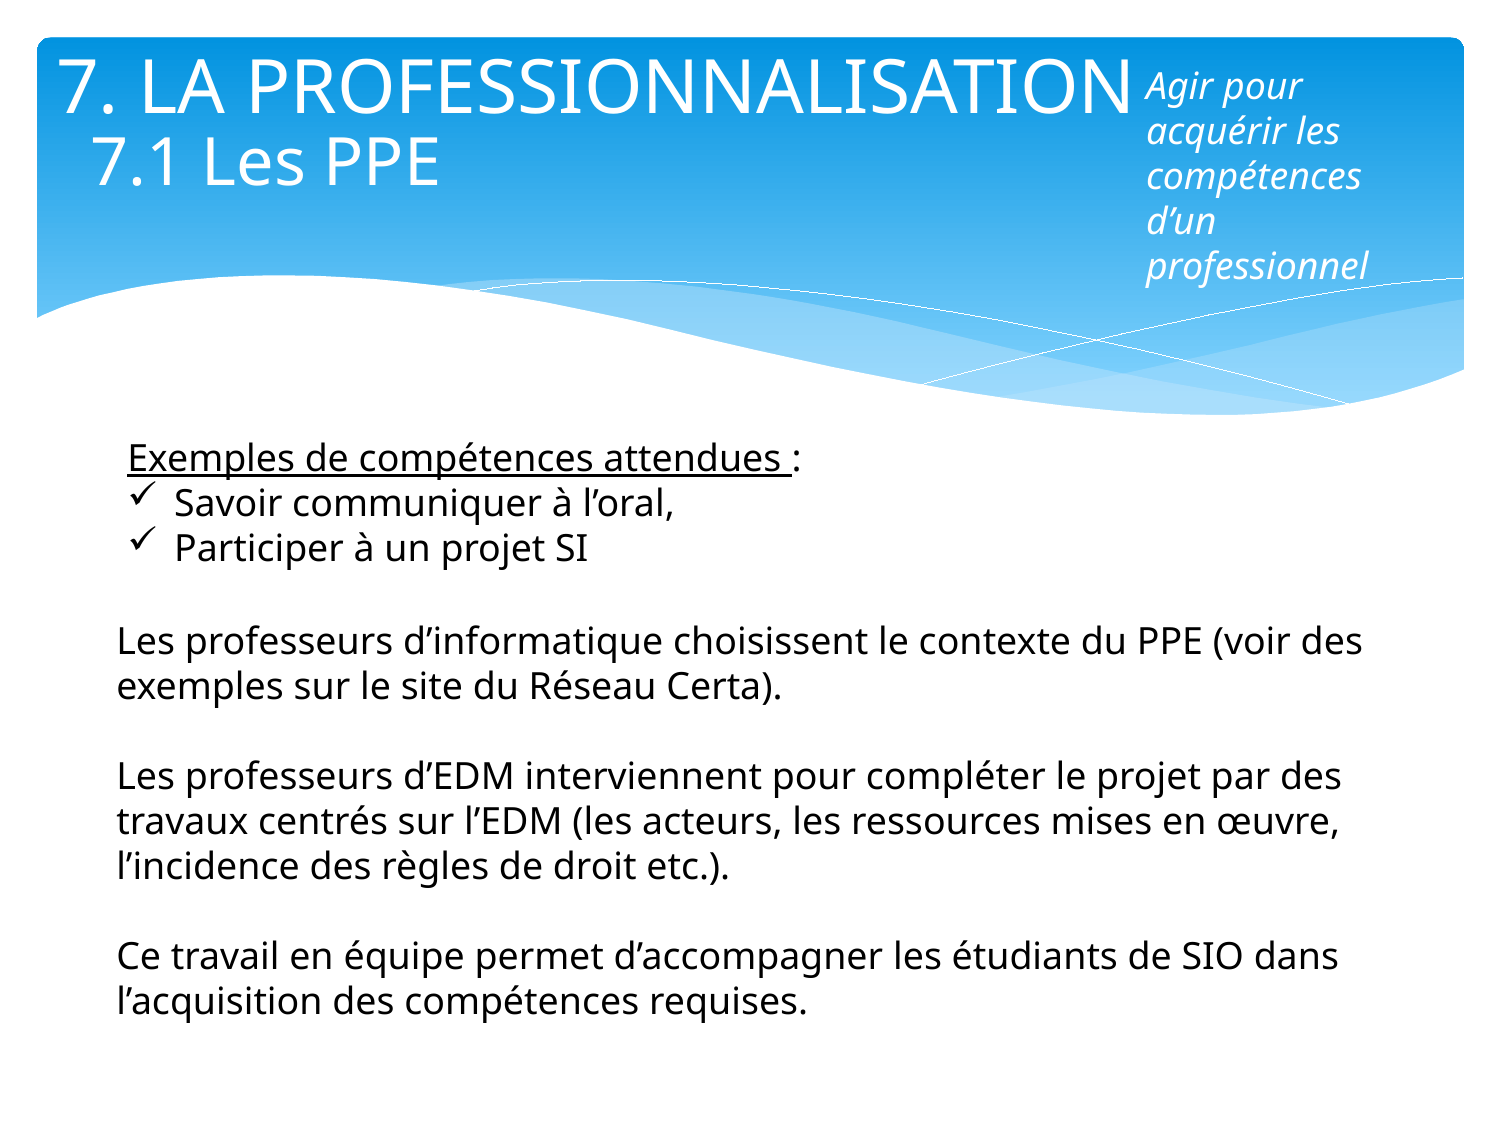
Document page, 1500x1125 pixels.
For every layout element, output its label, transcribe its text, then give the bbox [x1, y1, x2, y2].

title 7.1 Les PPE [75, 136, 1131, 261]
text_box Agir pour acquérir les compétences d’un professionnel [1131, 54, 1427, 295]
text_box Les professeurs d’informatique choisissent le contexte du PPE (voir des exemples sur le site du Réseau Certa). Les professeurs d’EDM interviennent pour compléter le projet par des travaux centrés sur l’EDM (les acteurs, les ressources mises en œuvre, l’incidence des règles de droit etc.). Ce travail en équipe permet d’accompagner les étudiants de SIO dans l’acquisition des compétences requises. [101, 609, 1387, 1030]
text_box Exemples de compétences attendues : Savoir communiquer à l’oral, Participer à un projet SI [112, 426, 1141, 577]
text_box 7. LA PROFESSIONNALISATION [41, 30, 1447, 136]
